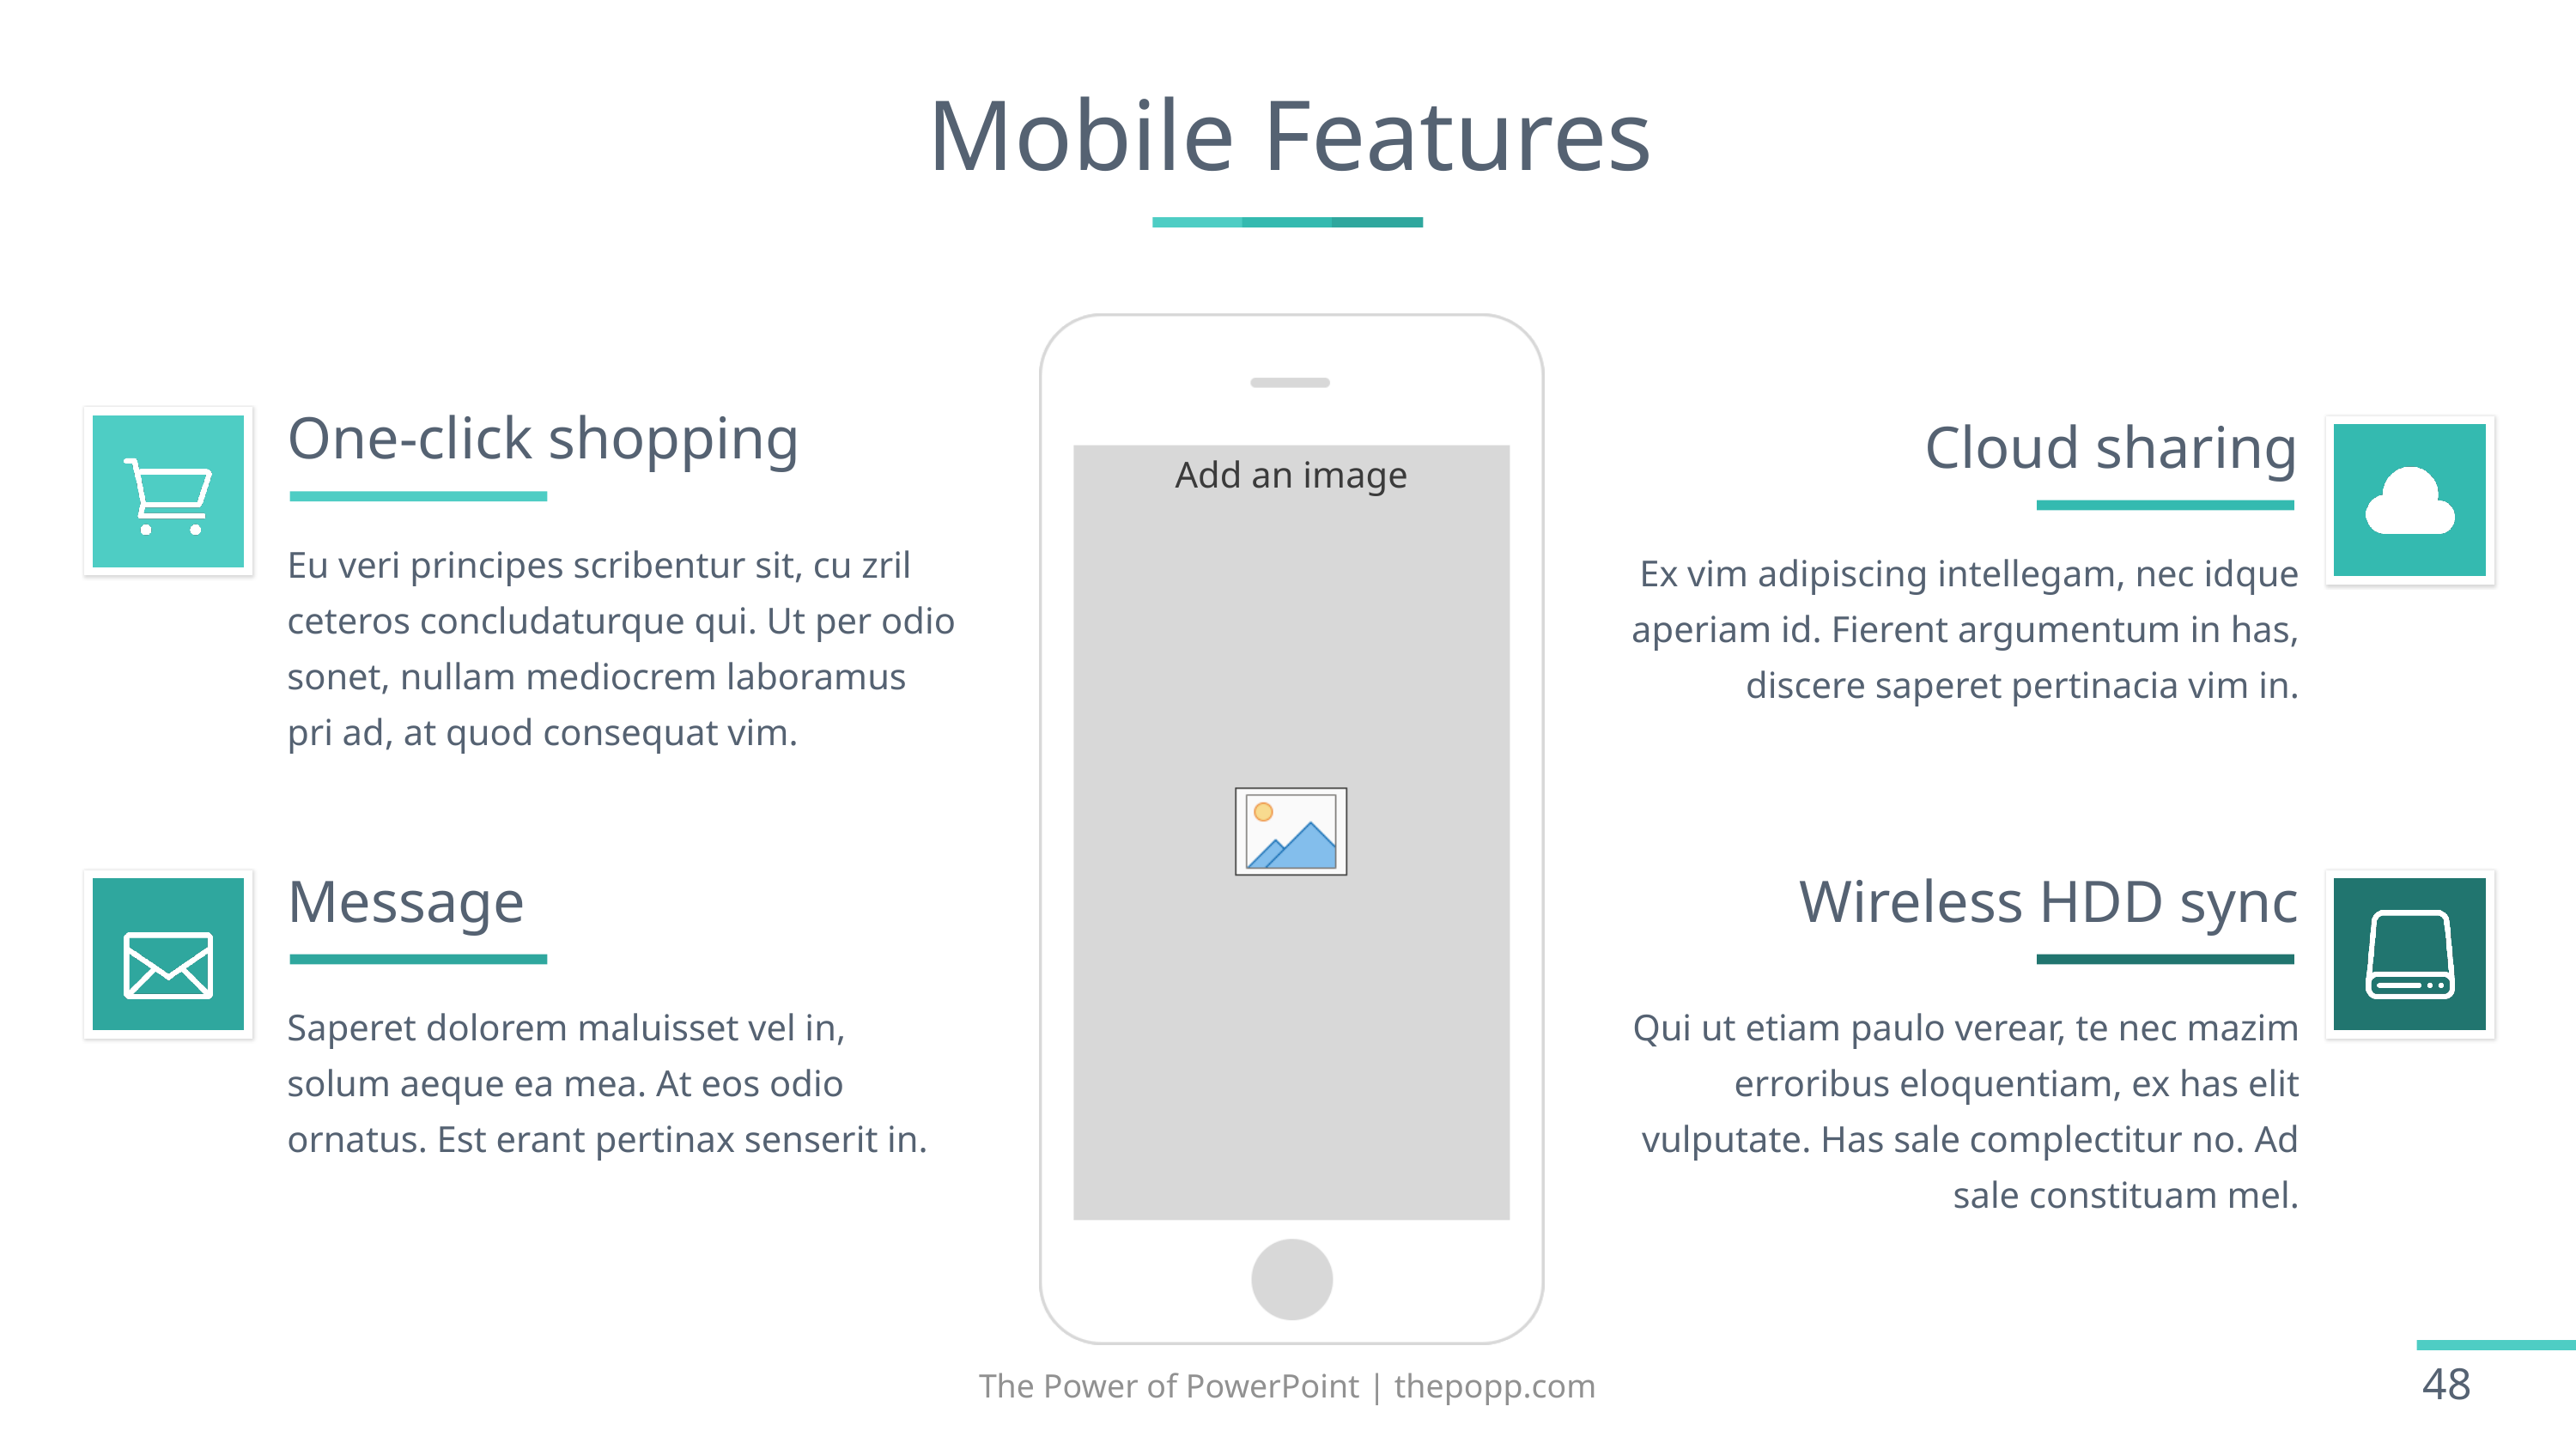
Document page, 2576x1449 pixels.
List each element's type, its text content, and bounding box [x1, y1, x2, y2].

list Cloud sharing [1604, 392, 2313, 498]
list Message [274, 846, 971, 952]
footer The Power of PowerPoint | thepopp.com [853, 1349, 1723, 1427]
picture [124, 446, 213, 536]
list Ex vim adipiscing intellegam, nec idque aperiam id. Fierent argumentum in has, discere saperet pertinacia vim in. [1604, 531, 2313, 822]
slide_number 48 [2409, 1351, 2576, 1421]
picture [2366, 910, 2455, 999]
list One-click shopping [274, 383, 971, 489]
picture [124, 910, 213, 999]
list Wireless HDD sync [1604, 846, 2313, 952]
list Saperet dolorem maluisset vel in, solum aeque ea mea. At eos odio ornatus. Est erant pertinax senserit in. [274, 985, 971, 1276]
list Qui ut etiam paulo verear, te nec mazim erroribus eloquentiam, ex has elit vulputate. Has sale complectitur no. Ad sale constituam mel. [1604, 985, 2313, 1276]
title Mobile Features [69, 49, 2512, 230]
picture [1039, 313, 1545, 1345]
picture [2366, 455, 2455, 545]
list Eu veri principes scribentur sit, cu zril ceteros concludaturque qui. Ut per odio sonet, nullam mediocrem laboramus pri ad, at quod consequat vim. [274, 523, 971, 813]
